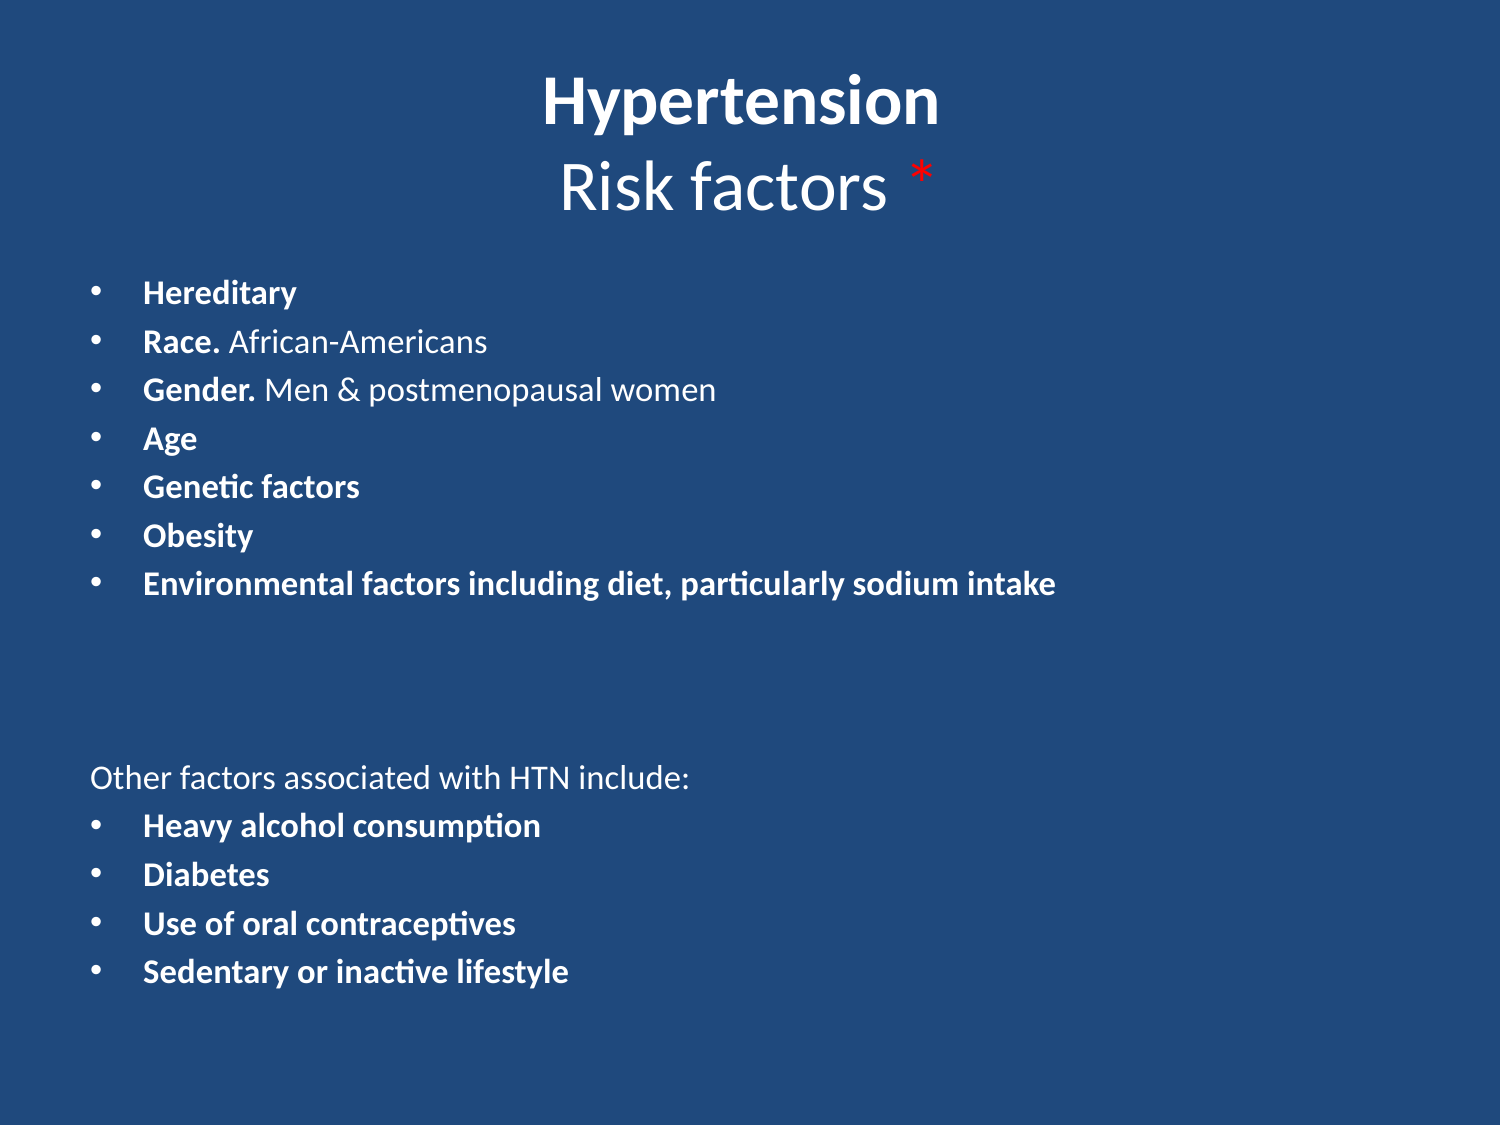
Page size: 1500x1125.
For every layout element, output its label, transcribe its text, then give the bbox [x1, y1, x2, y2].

list Hereditary Race. African-Americans Gender. Men & postmenopausal women Age Genetic factors Obesity Environmental factors including diet, particularly sodium intake Other factors associated with HTN include: Heavy alcohol consumption Diabetes Use of oral contraceptives Sedentary or inactive lifestyle [75, 262, 1425, 1005]
title Hypertension Risk factors * [75, 45, 1425, 233]
